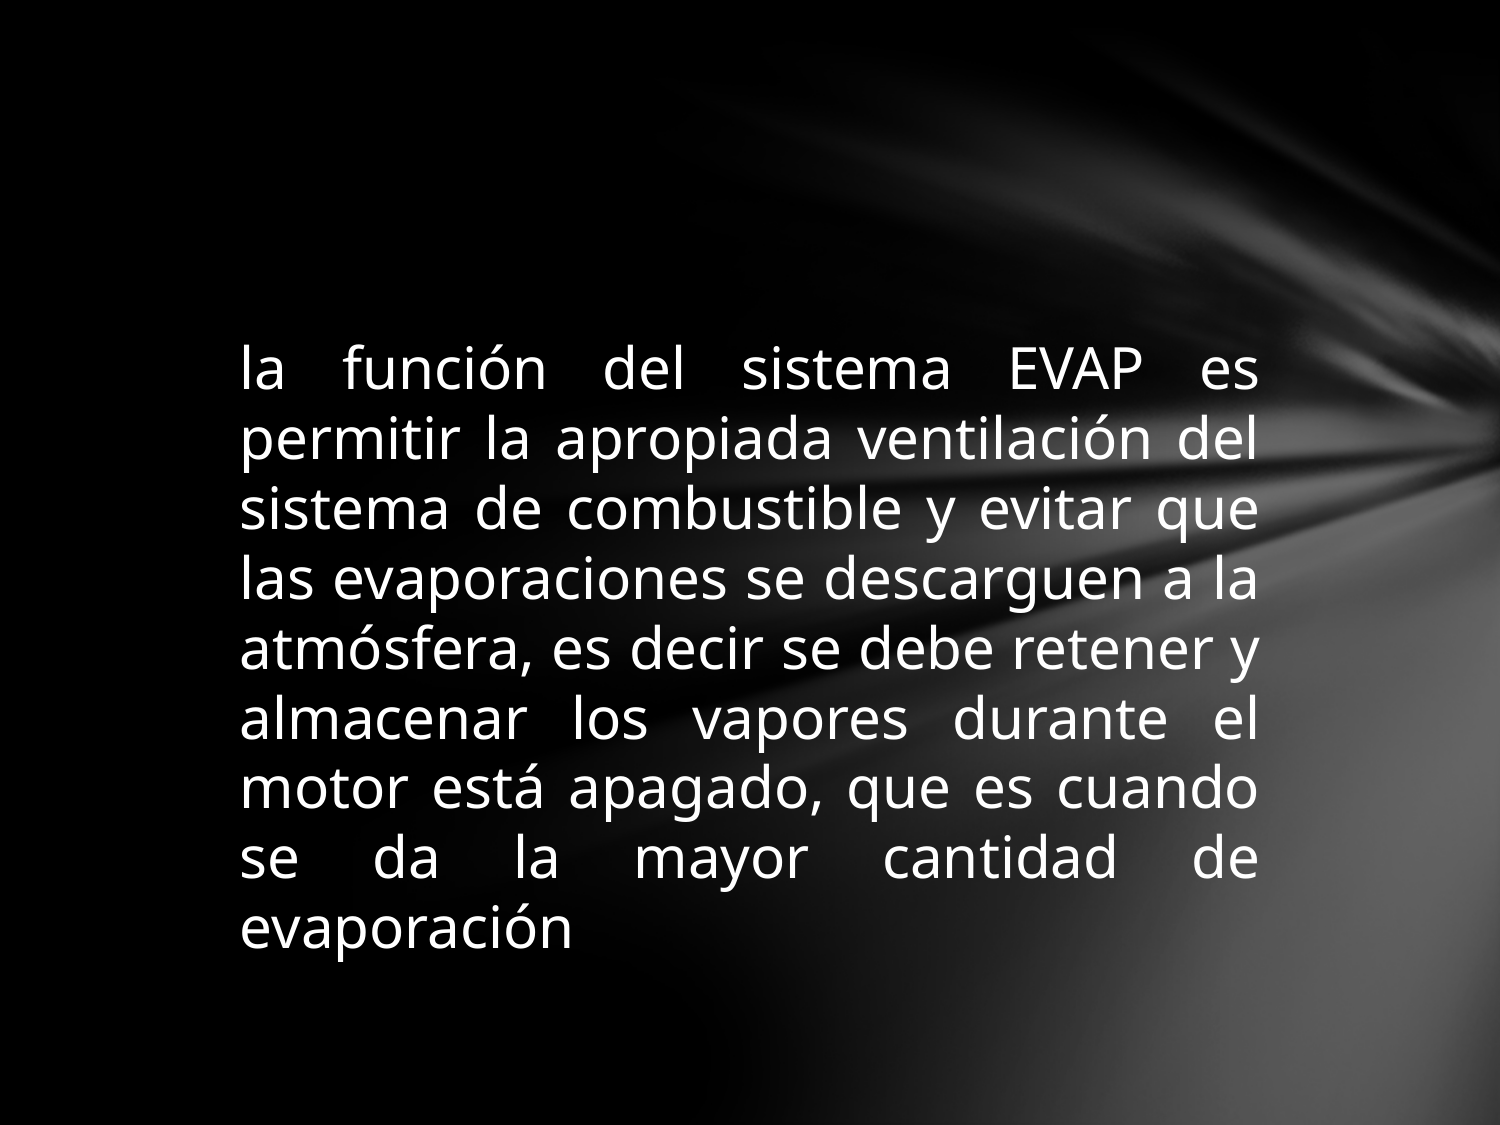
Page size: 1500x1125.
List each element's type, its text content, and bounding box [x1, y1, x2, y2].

text_box la función del sistema EVAP es permitir la apropiada ventilación del sistema de combustible y evitar que las evaporaciones se descarguen a la atmósfera, es decir se debe retener y almacenar los vapores durante el motor está apagado, que es cuando se da la mayor cantidad de evaporación [224, 323, 1275, 968]
